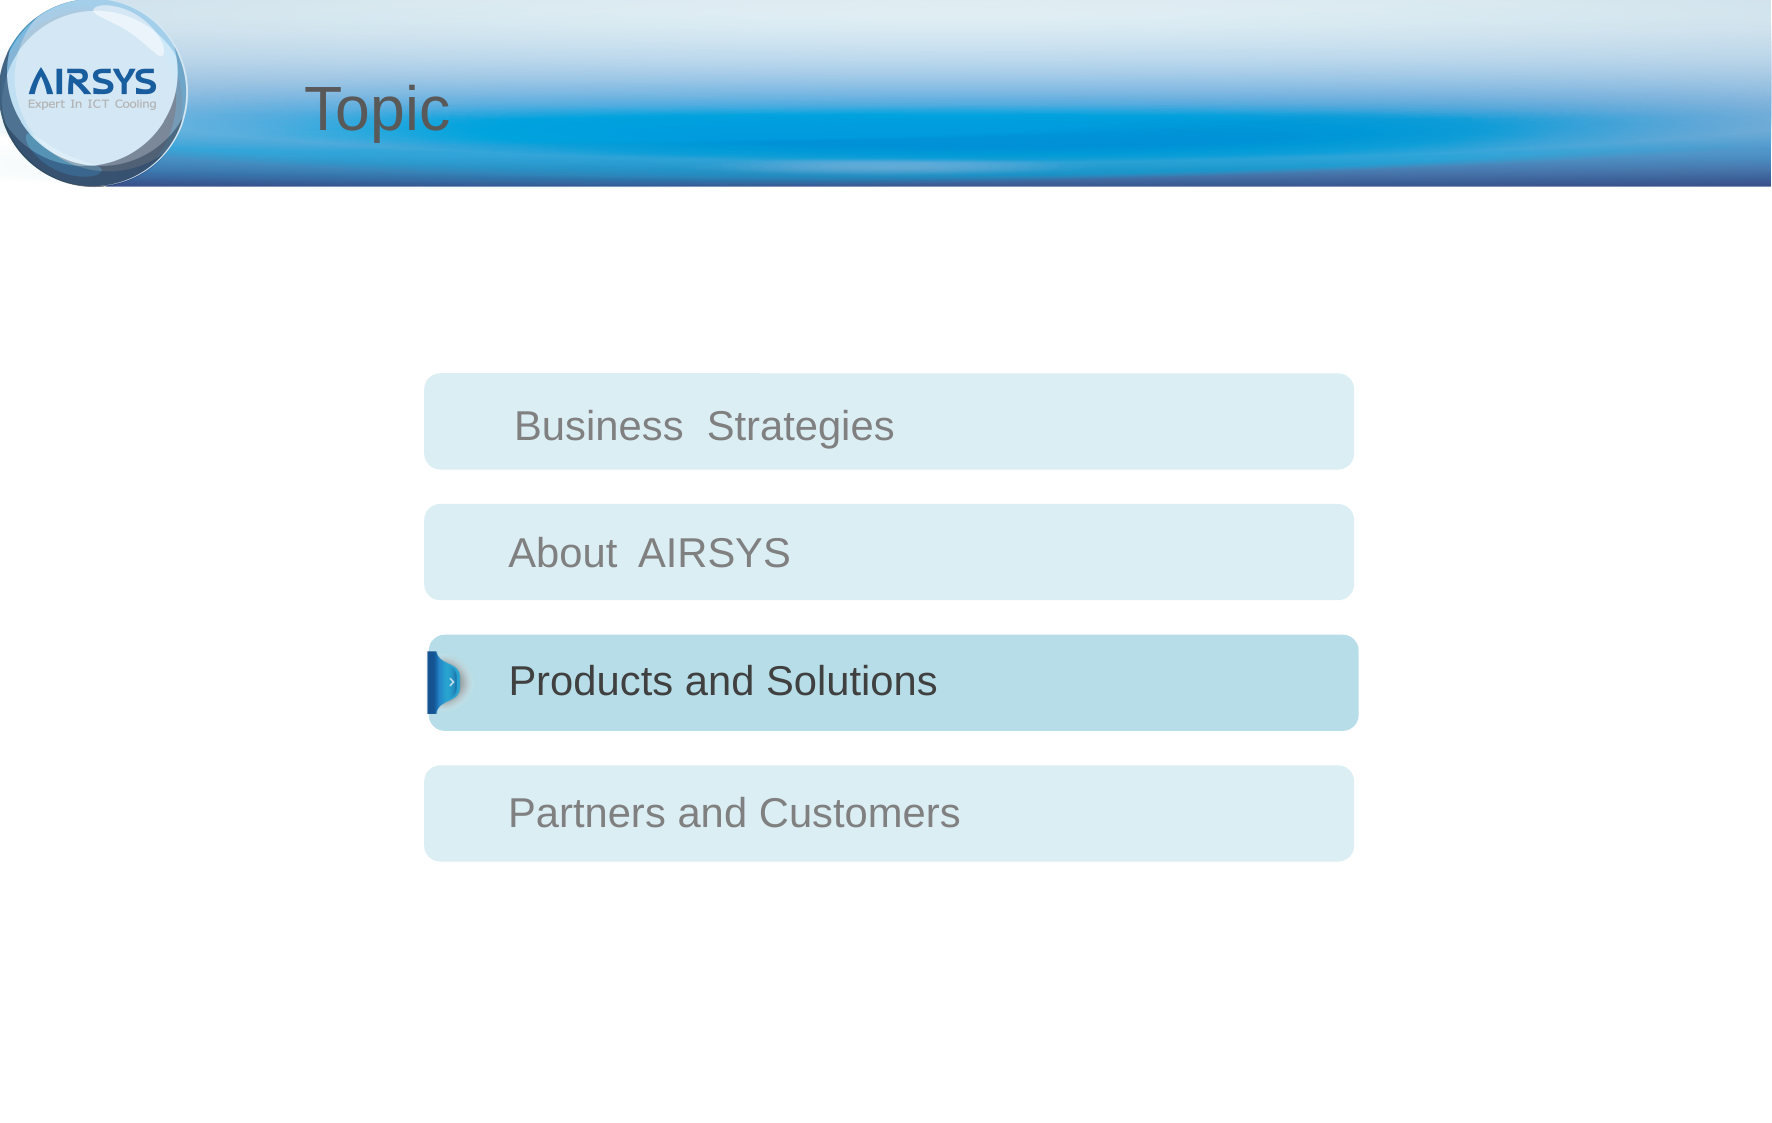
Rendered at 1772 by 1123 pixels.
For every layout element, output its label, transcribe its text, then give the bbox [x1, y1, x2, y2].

text_box [422, 501, 1357, 603]
text_box Partners and Customers [493, 778, 977, 844]
text_box Business Strategies [499, 391, 910, 457]
text_box About AIRSYS [493, 518, 806, 583]
text_box [422, 371, 1357, 472]
text_box Topic [289, 72, 1621, 139]
picture [0, 0, 1772, 190]
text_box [423, 634, 1360, 732]
text_box [422, 763, 1357, 864]
